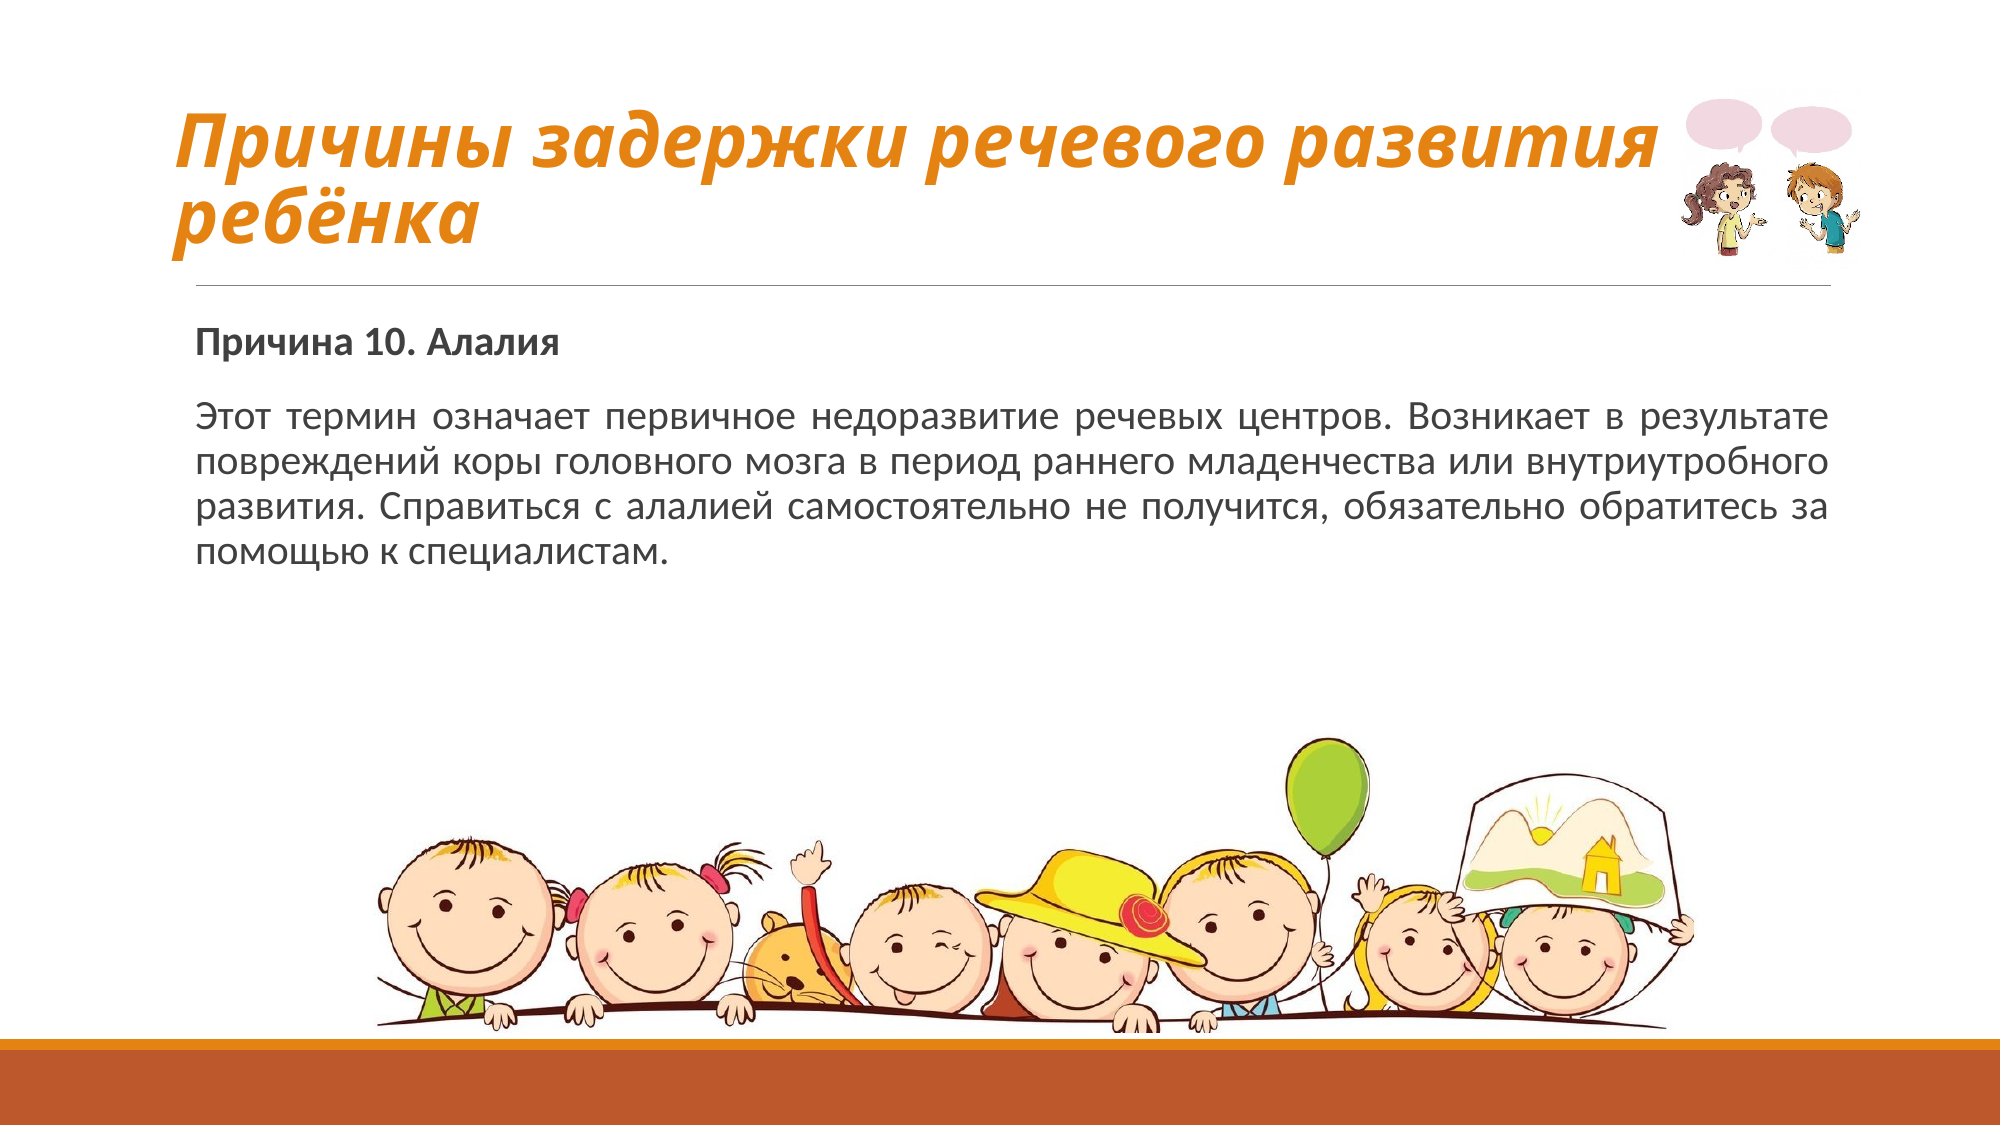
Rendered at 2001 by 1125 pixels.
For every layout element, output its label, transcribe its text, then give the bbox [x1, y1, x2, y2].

list Причина 10. Алалия Этот термин означает первичное недоразвитие речевых центров. Возникает в результате повреждений коры головного мозга в период раннего младенчества или внутриутробного развития. Справиться с алалией самостоятельно не получится, обязательно обратитесь за помощью к специалистам. [180, 311, 1830, 972]
title Причины задержки речевого развития ребёнка [159, 28, 1810, 267]
picture [1678, 85, 1863, 269]
picture [319, 706, 1712, 1034]
